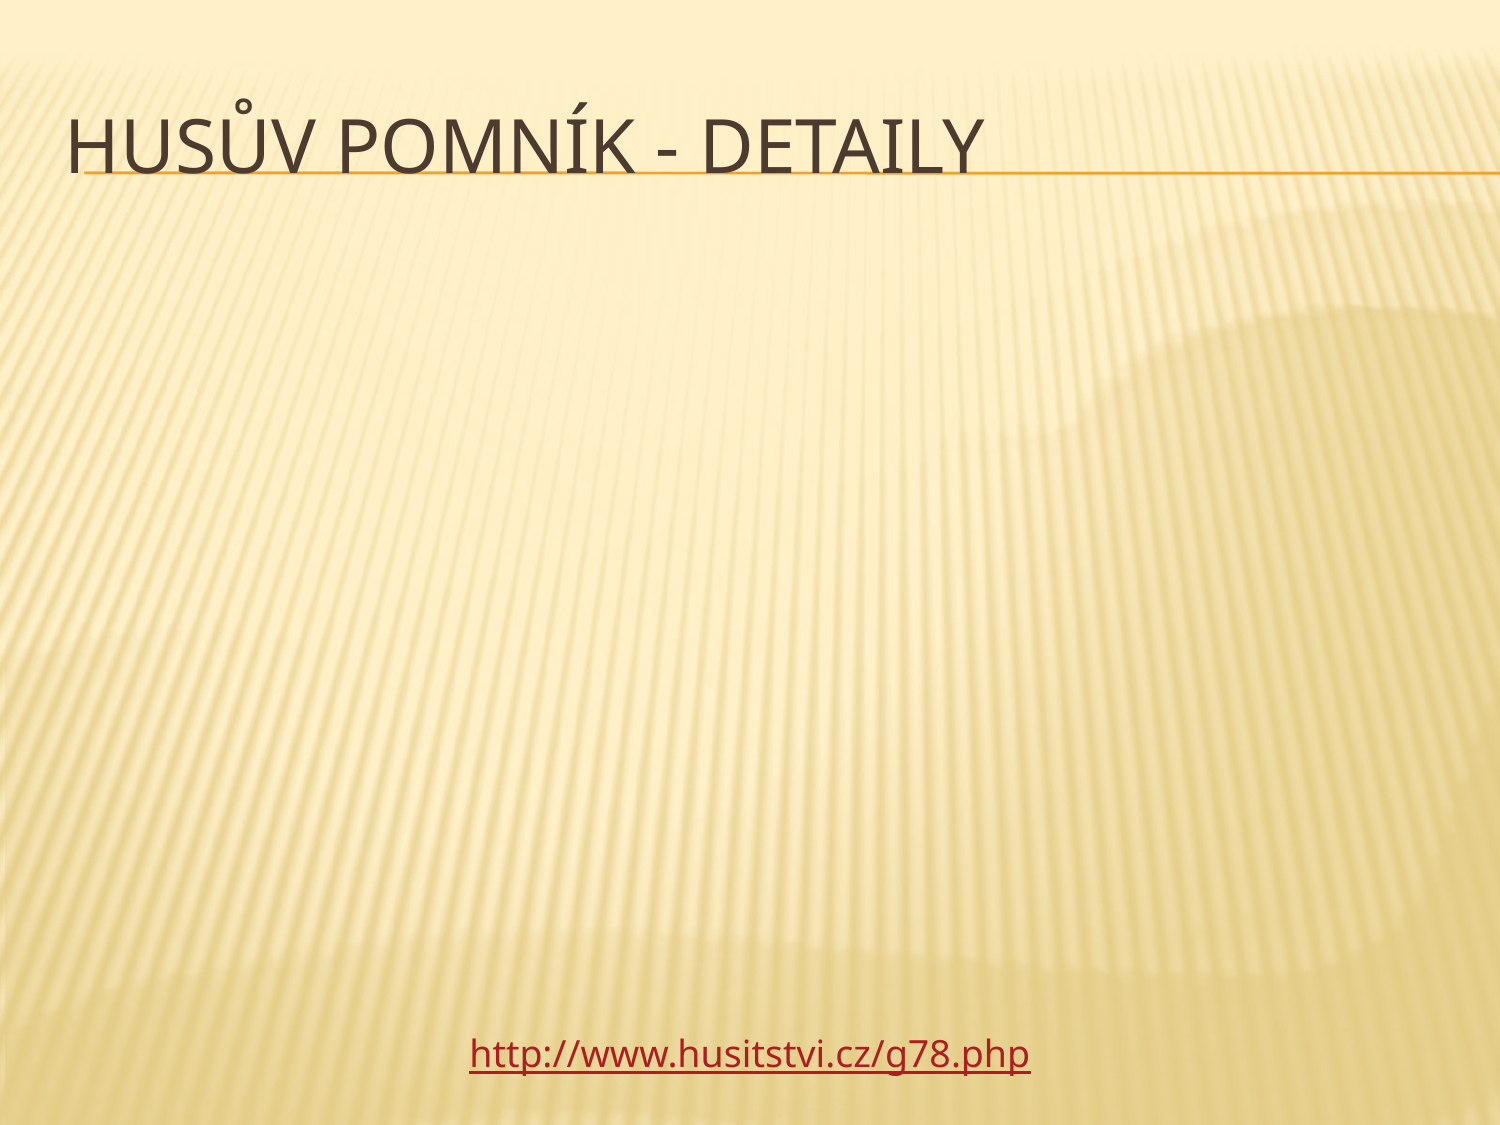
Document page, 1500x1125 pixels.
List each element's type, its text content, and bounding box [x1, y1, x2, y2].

title Husův pomník - detaily [50, 75, 1475, 213]
text_box http://www.husitstvi.cz/g78.php [454, 1023, 1046, 1125]
